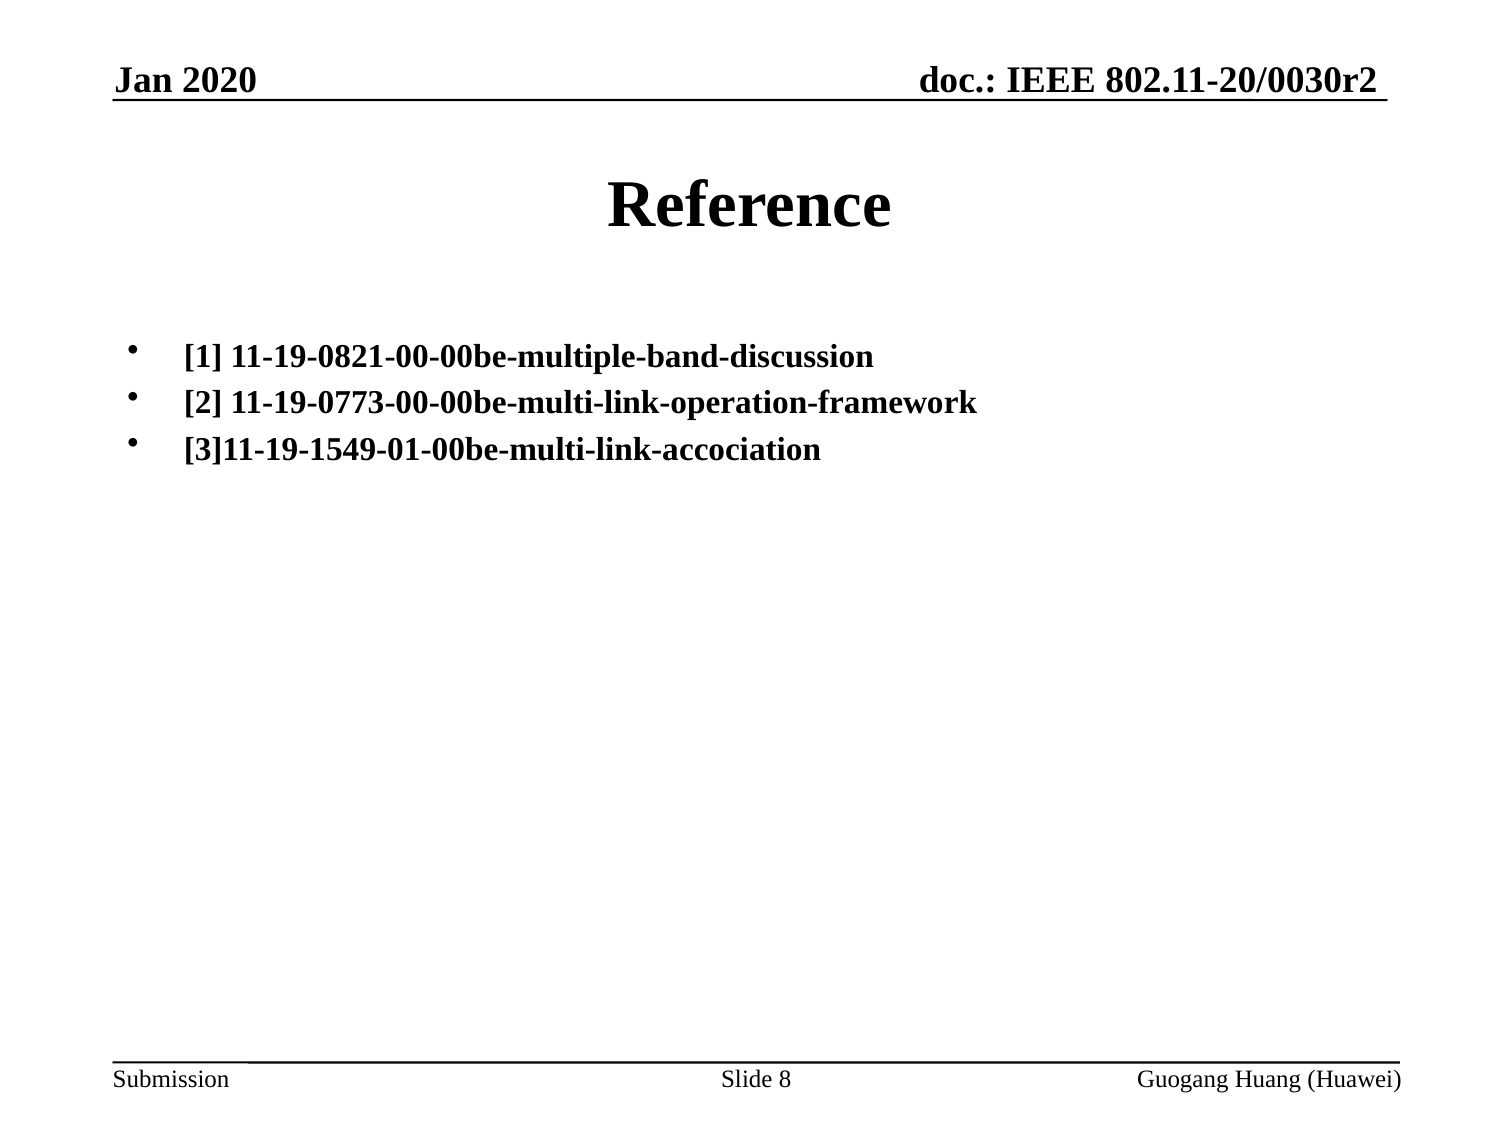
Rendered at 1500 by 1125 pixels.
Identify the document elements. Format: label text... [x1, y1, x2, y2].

slide_number Slide 8 [712, 1061, 800, 1093]
list [1] 11-19-0821-00-00be-multiple-band-discussion [2] 11-19-0773-00-00be-multi-link-operation-framework [3]11-19-1549-01-00be-multi-link-accociation [112, 326, 1388, 1002]
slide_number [114, 54, 259, 101]
text_box Reference [112, 112, 1388, 288]
footer Guogang Huang (Huawei) [1133, 1061, 1402, 1093]
